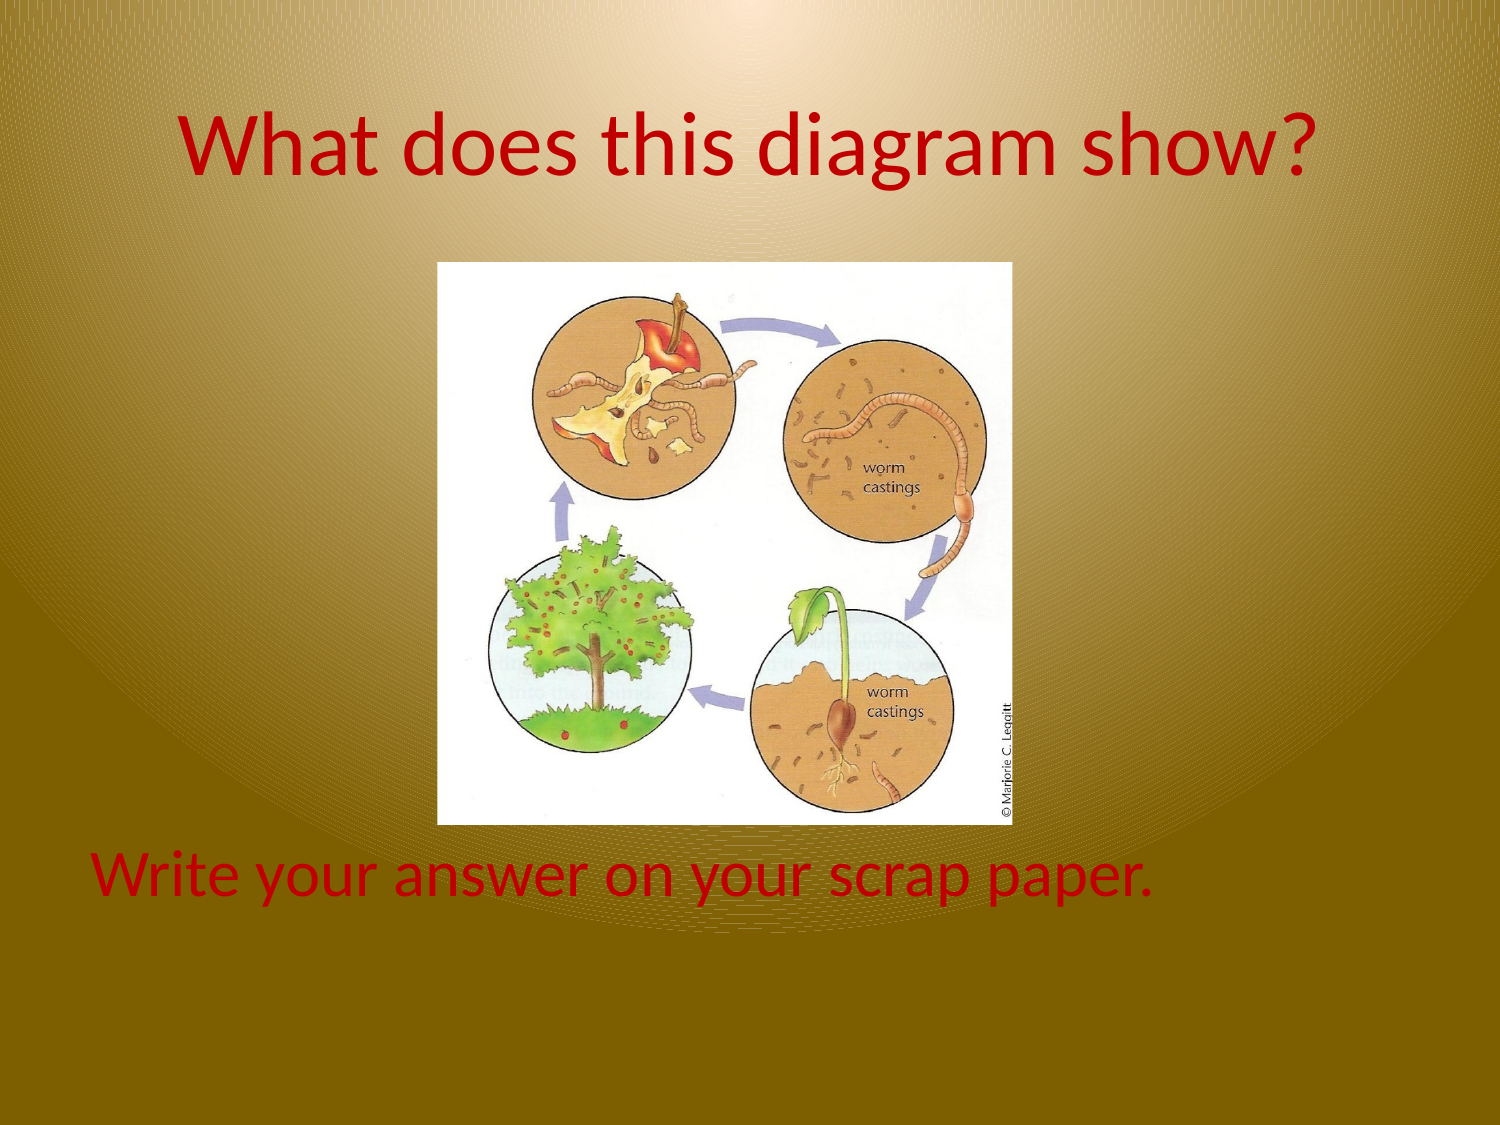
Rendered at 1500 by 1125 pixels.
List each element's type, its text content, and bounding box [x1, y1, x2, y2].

list Write your answer on your scrap paper. [75, 262, 1425, 1005]
picture [437, 262, 1013, 826]
title What does this diagram show? [75, 45, 1425, 233]
